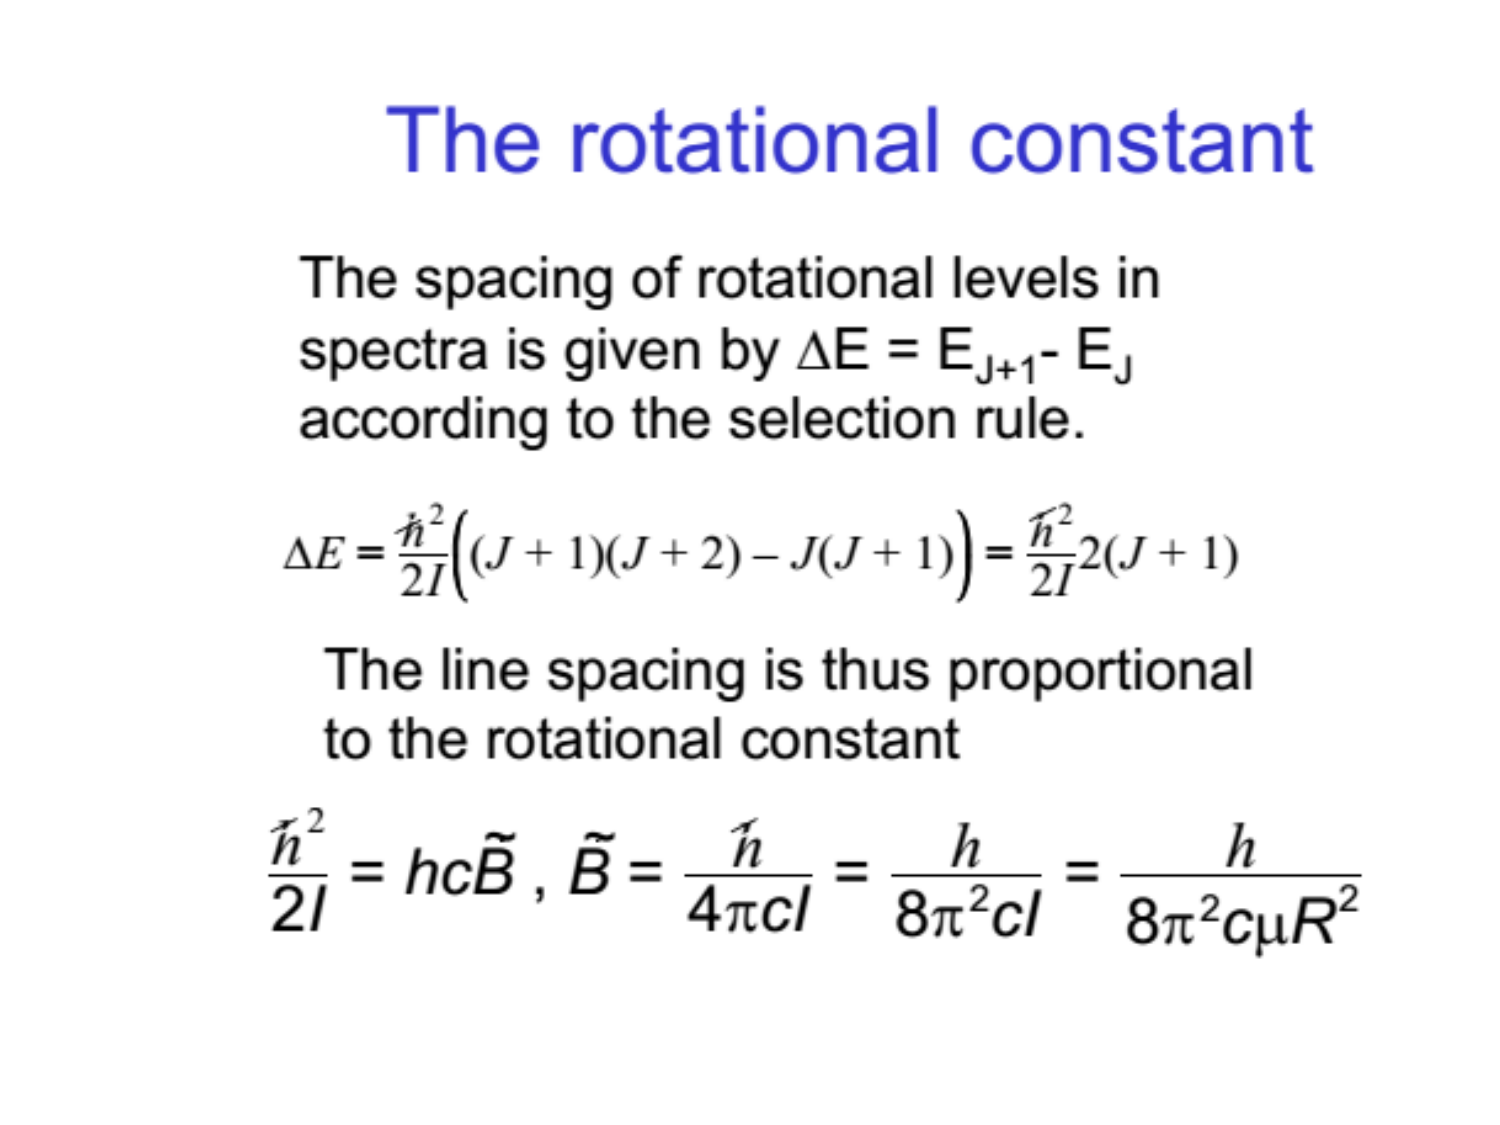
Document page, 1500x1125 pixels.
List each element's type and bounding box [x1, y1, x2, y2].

picture [49, 74, 1447, 1051]
